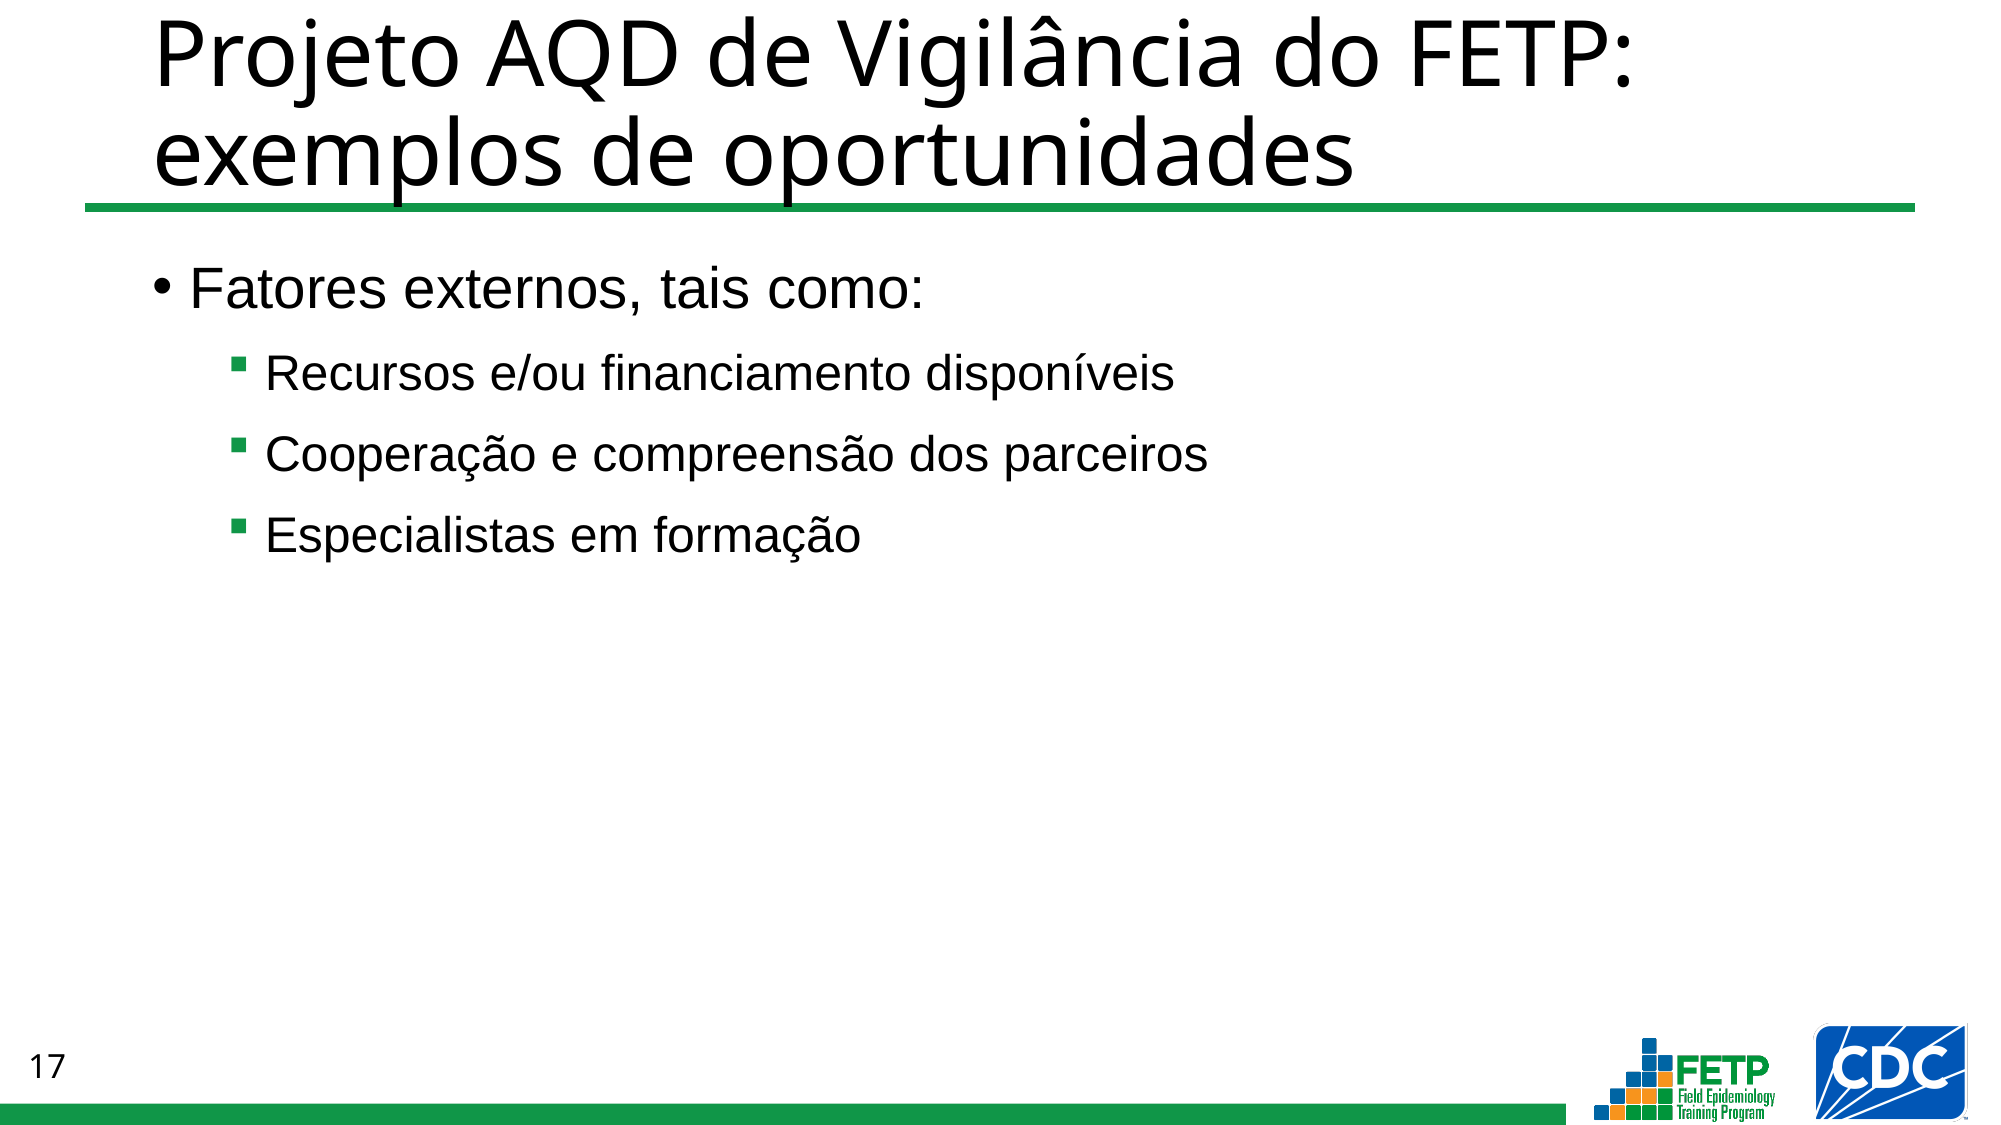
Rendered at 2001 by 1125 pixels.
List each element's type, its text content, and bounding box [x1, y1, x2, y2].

picture [1813, 1023, 1968, 1122]
picture [1594, 1038, 1775, 1122]
list Fatores externos, tais como: Recursos e/ou financiamento disponíveis Cooperação e compreensão dos parceiros Especialistas em formação [137, 242, 1863, 1004]
title Projeto AQD de Vigilância do FETP: exemplos de oportunidades [137, 0, 1863, 207]
